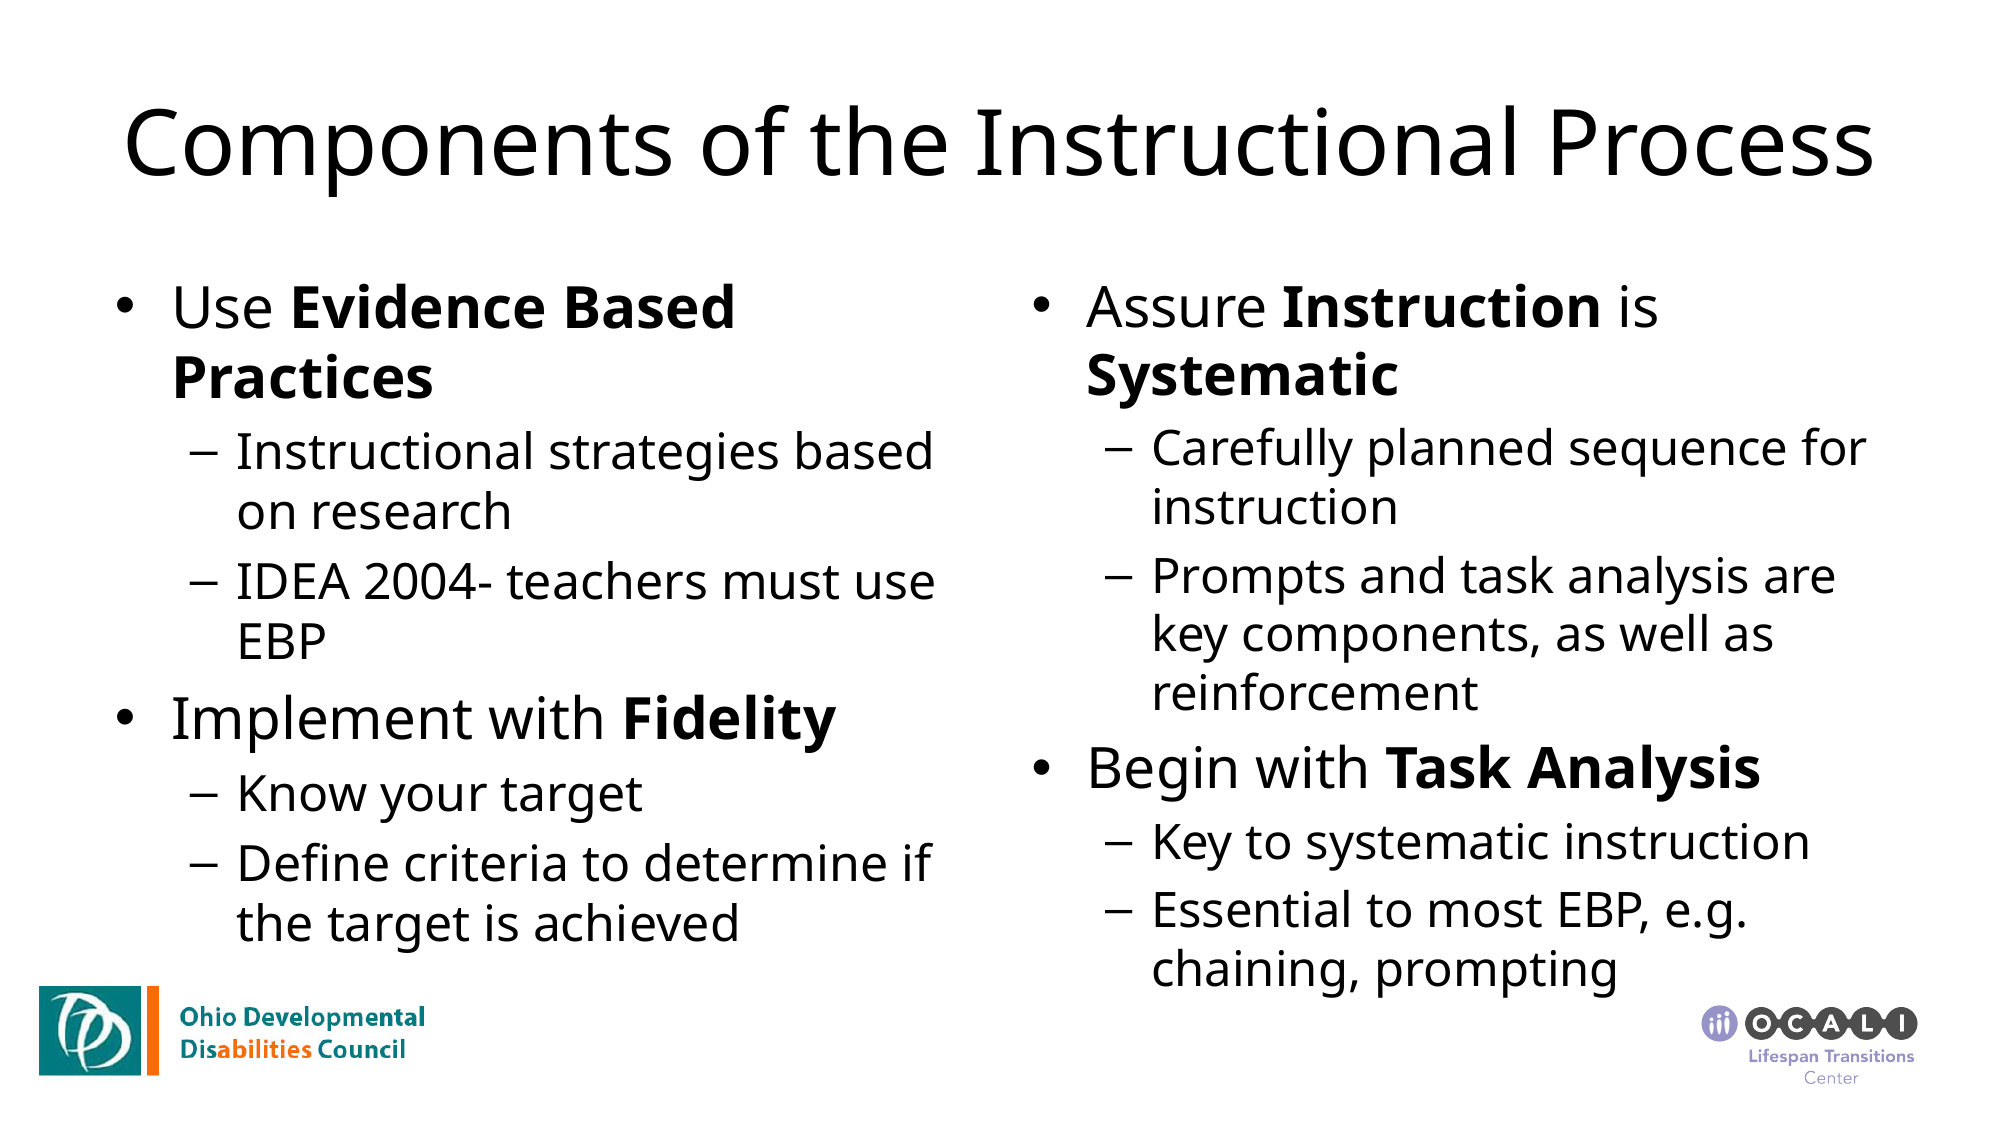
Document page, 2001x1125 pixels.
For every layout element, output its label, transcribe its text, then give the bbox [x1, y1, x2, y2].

list Use Evidence Based Practices Instructional strategies based on research IDEA 2004- teachers must use EBP Implement with Fidelity Know your target Define criteria to determine if the target is achieved [99, 262, 984, 1005]
picture [26, 986, 471, 1085]
picture [1697, 1001, 1923, 1088]
list Assure Instruction is Systematic Carefully planned sequence for instruction Prompts and task analysis are key components, as well as reinforcement Begin with Task Analysis Key to systematic instruction Essential to most EBP, e.g. chaining, prompting [1016, 262, 1900, 1005]
title Components of the Instructional Process [99, 45, 1900, 233]
